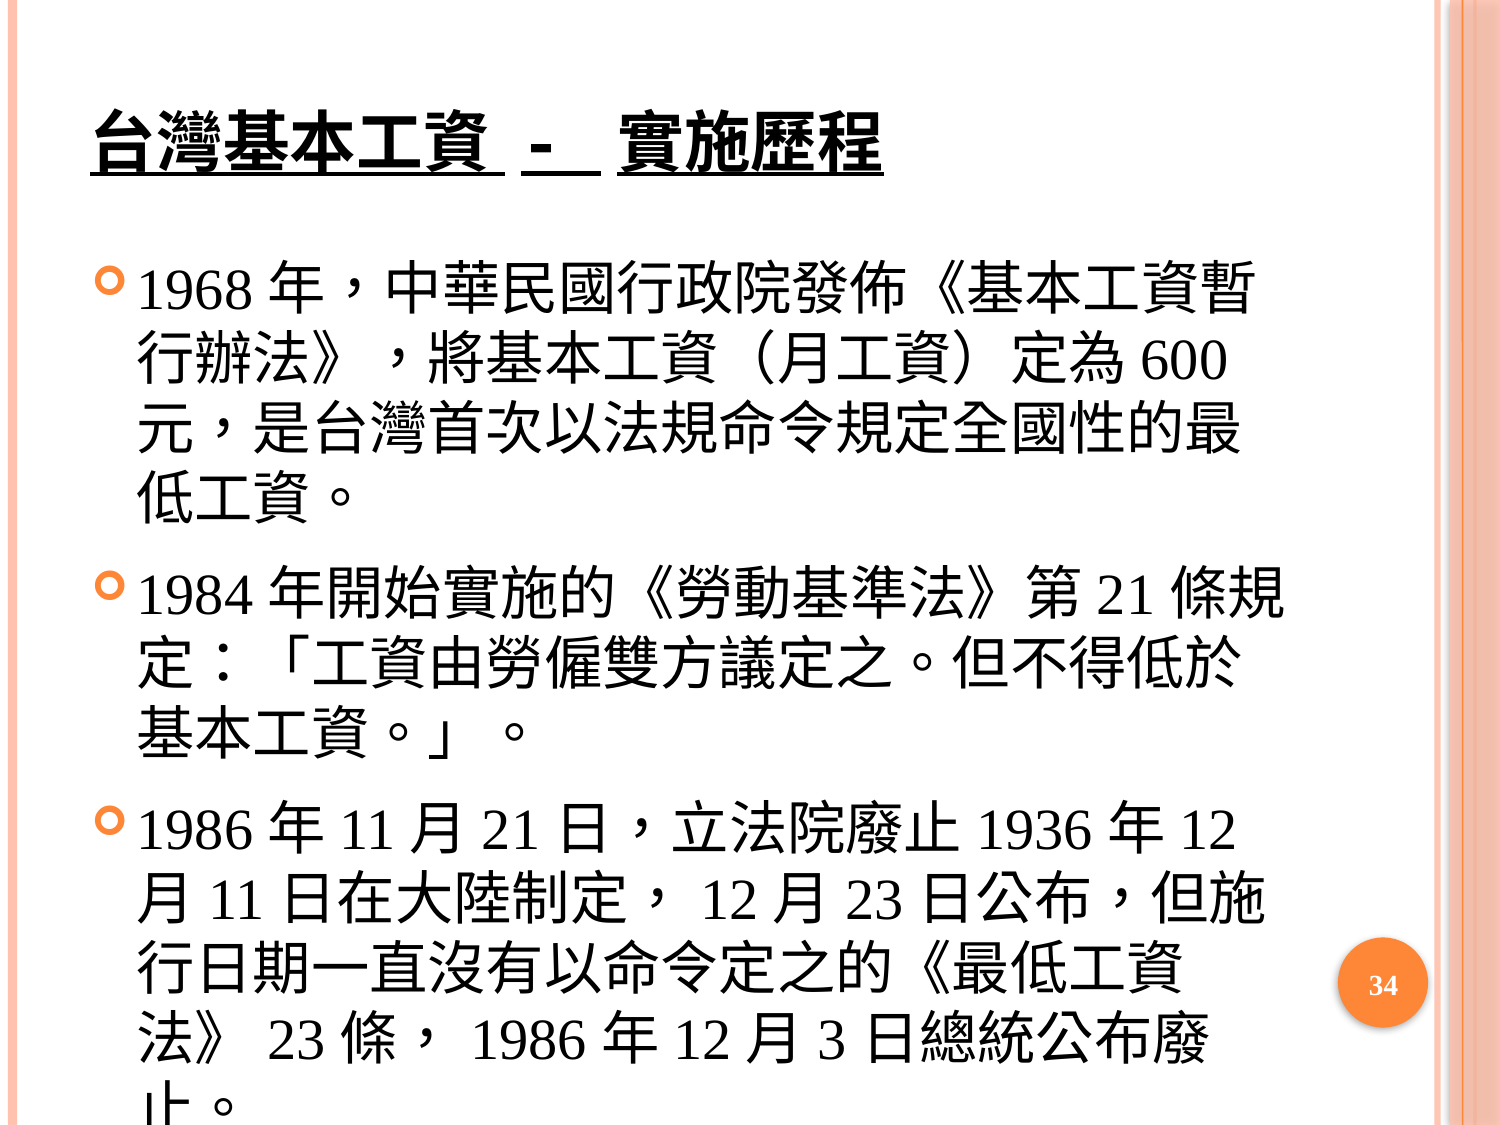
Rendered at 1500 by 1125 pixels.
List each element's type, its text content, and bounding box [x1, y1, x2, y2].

list 1968年，中華民國行政院發佈《基本工資暫行辦法》，將基本工資（月工資）定為600元，是台灣首次以法規命令規定全國性的最低工資。 1984年開始實施的《勞動基準法》第21條規定：「工資由勞僱雙方議定之。但不得低於基本工資。」。 1986年11月21日，立法院廢止1936年12月11日在大陸制定，12月23日公布，但施行日期一直沒有以命令定之的《最低工資法》23條，1986年12月3日總統公布廢止。 [76, 243, 1302, 1044]
slide_number 34 [1333, 940, 1434, 1026]
title 台灣基本工資 - 實施歷程 [75, 45, 1300, 235]
